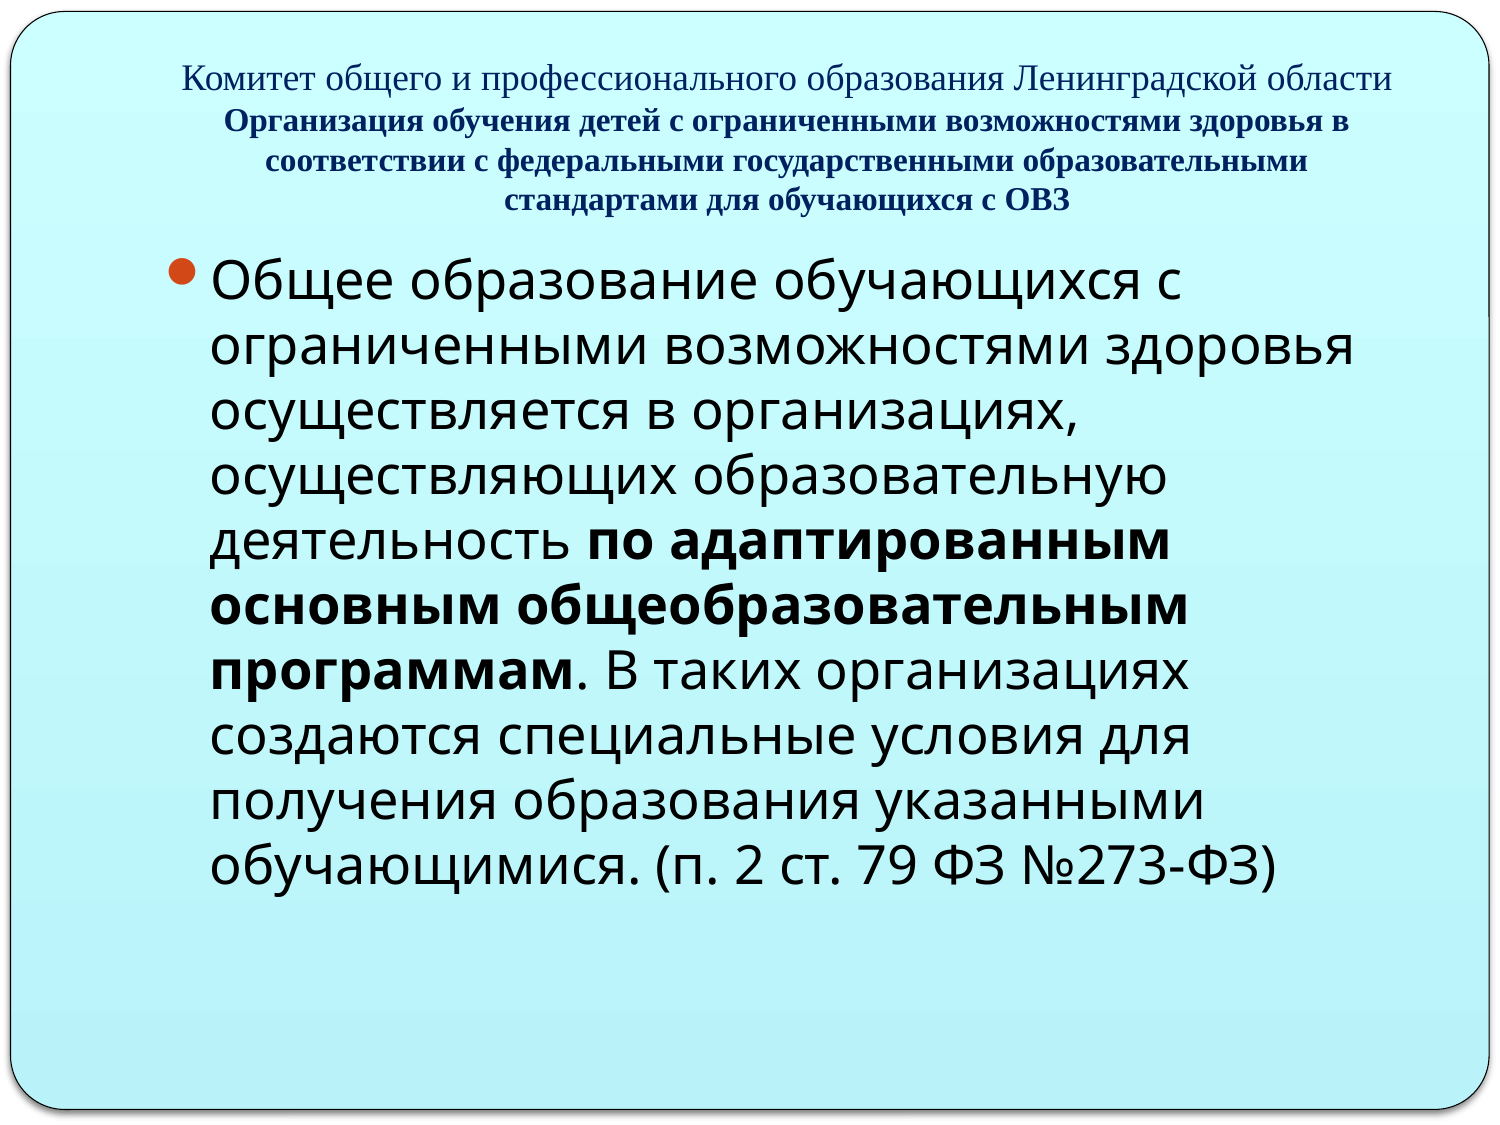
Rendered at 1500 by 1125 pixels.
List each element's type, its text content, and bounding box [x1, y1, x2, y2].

title Комитет общего и профессионального образования Ленинградской области Организация обучения детей с ограниченными возможностями здоровья в соответствии с федеральными государственными образовательными стандартами для обучающихся с ОВЗ [150, 45, 1425, 233]
list Общее образование обучающихся с ограниченными возможностями здоровья осуществляется в организациях, осуществляющих образовательную деятельность по адаптированным основным общеобразовательным программам. В таких организациях создаются специальные условия для получения образования указанными обучающимися. (п. 2 ст. 79 ФЗ №273-ФЗ) [150, 237, 1425, 988]
